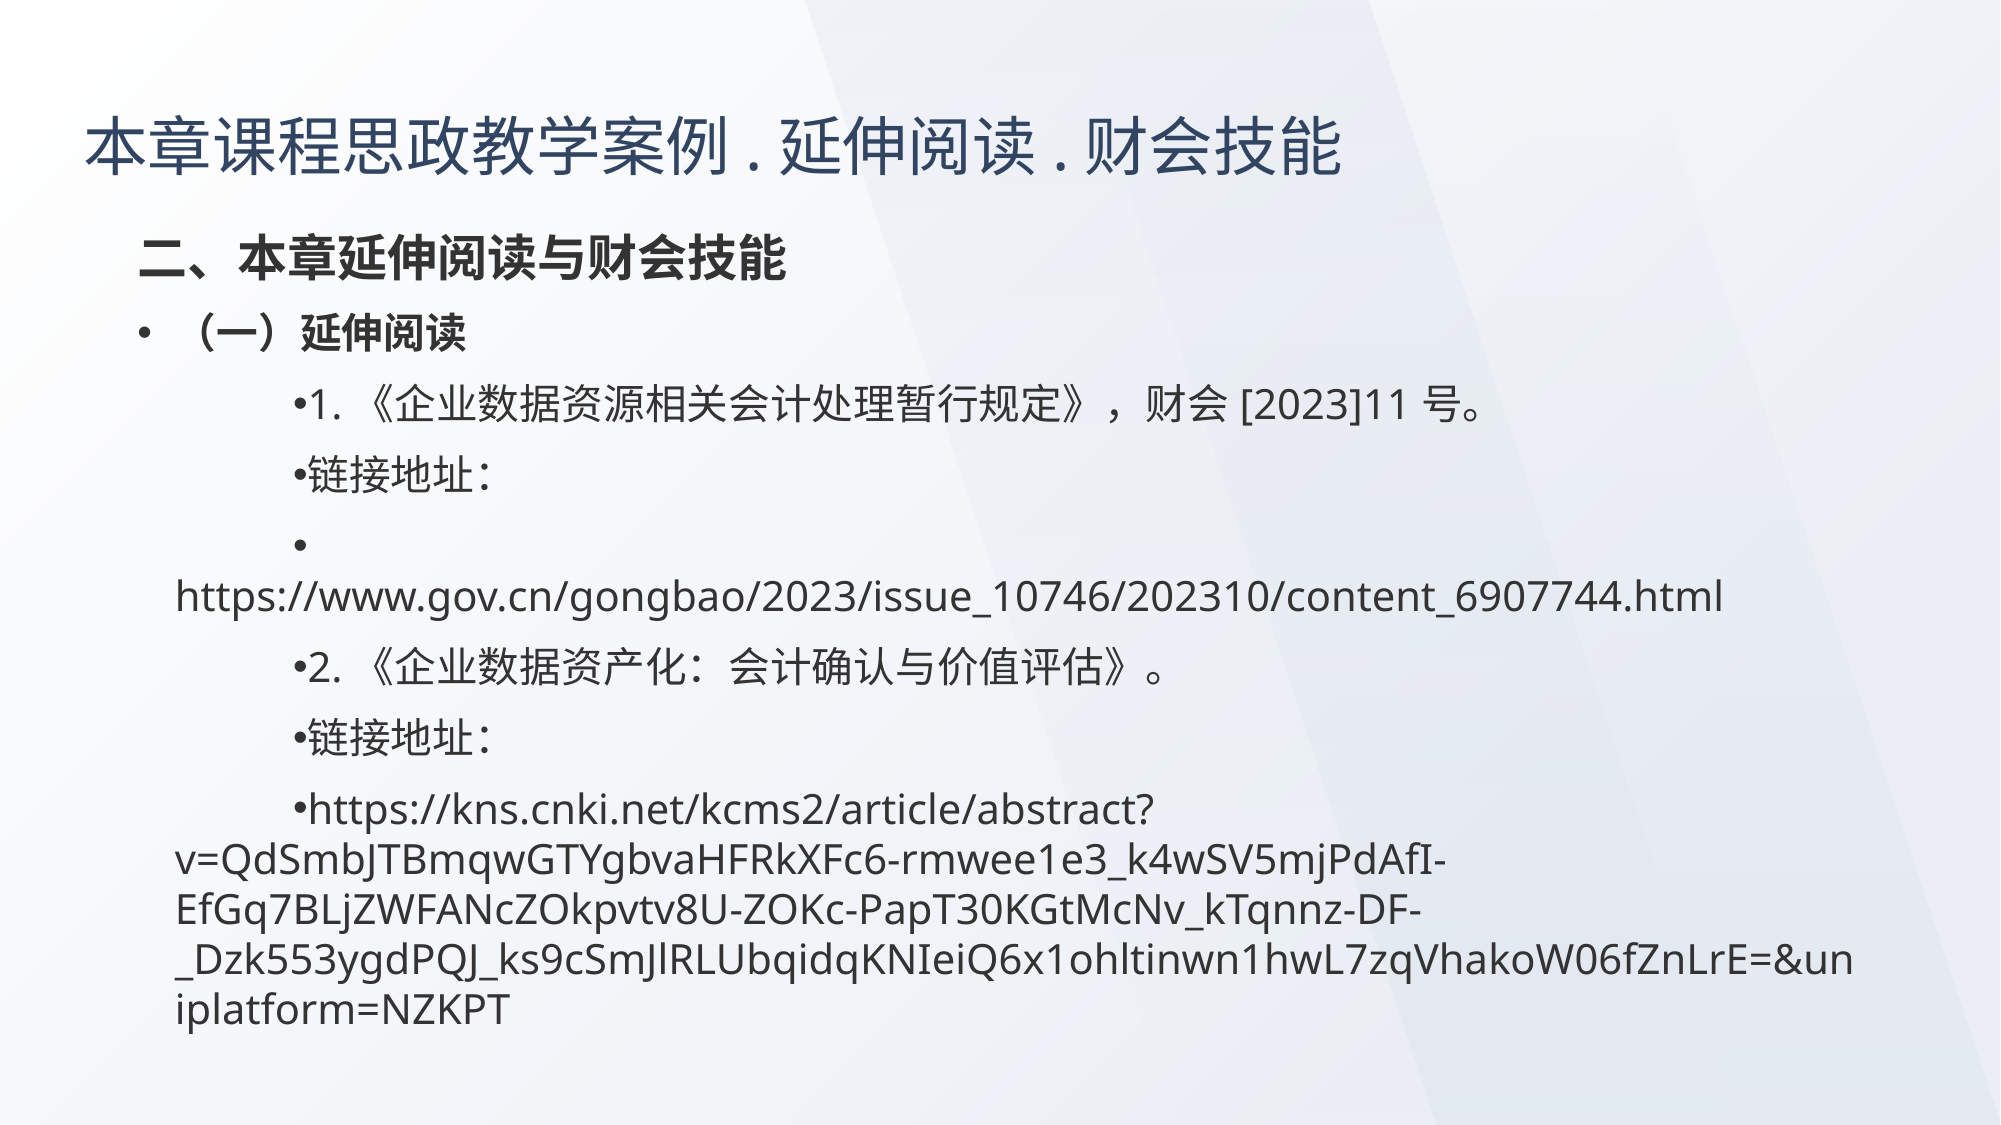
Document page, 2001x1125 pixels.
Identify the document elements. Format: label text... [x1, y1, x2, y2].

title 本章课程思政教学案例.延伸阅读.财会技能 [83, 100, 1361, 184]
list 二、本章延伸阅读与财会技能 （一）延伸阅读 1.《企业数据资源相关会计处理暂行规定》，财会[2023]11号。 链接地址： https://www.gov.cn/gongbao/2023/issue_10746/202310/content_6907744.html 2.《企业数据资产化：会计确认与价值评估》。 链接地址： https://kns.cnki.net/kcms2/article/abstract?v=QdSmbJTBmqwGTYgbvaHFRkXFc6-rmwee1e3_k4wSV5mjPdAfI-EfGq7BLjZWFANcZOkpvtv8U-ZOKc-PapT30KGtMcNv_kTqnnz-DF-_Dzk553ygdPQJ_ks9cSmJlRLUbqidqKNIeiQ6x1ohltinwn1hwL7zqVhakoW06fZnLrE=&uniplatform=NZKPT [137, 208, 1863, 976]
